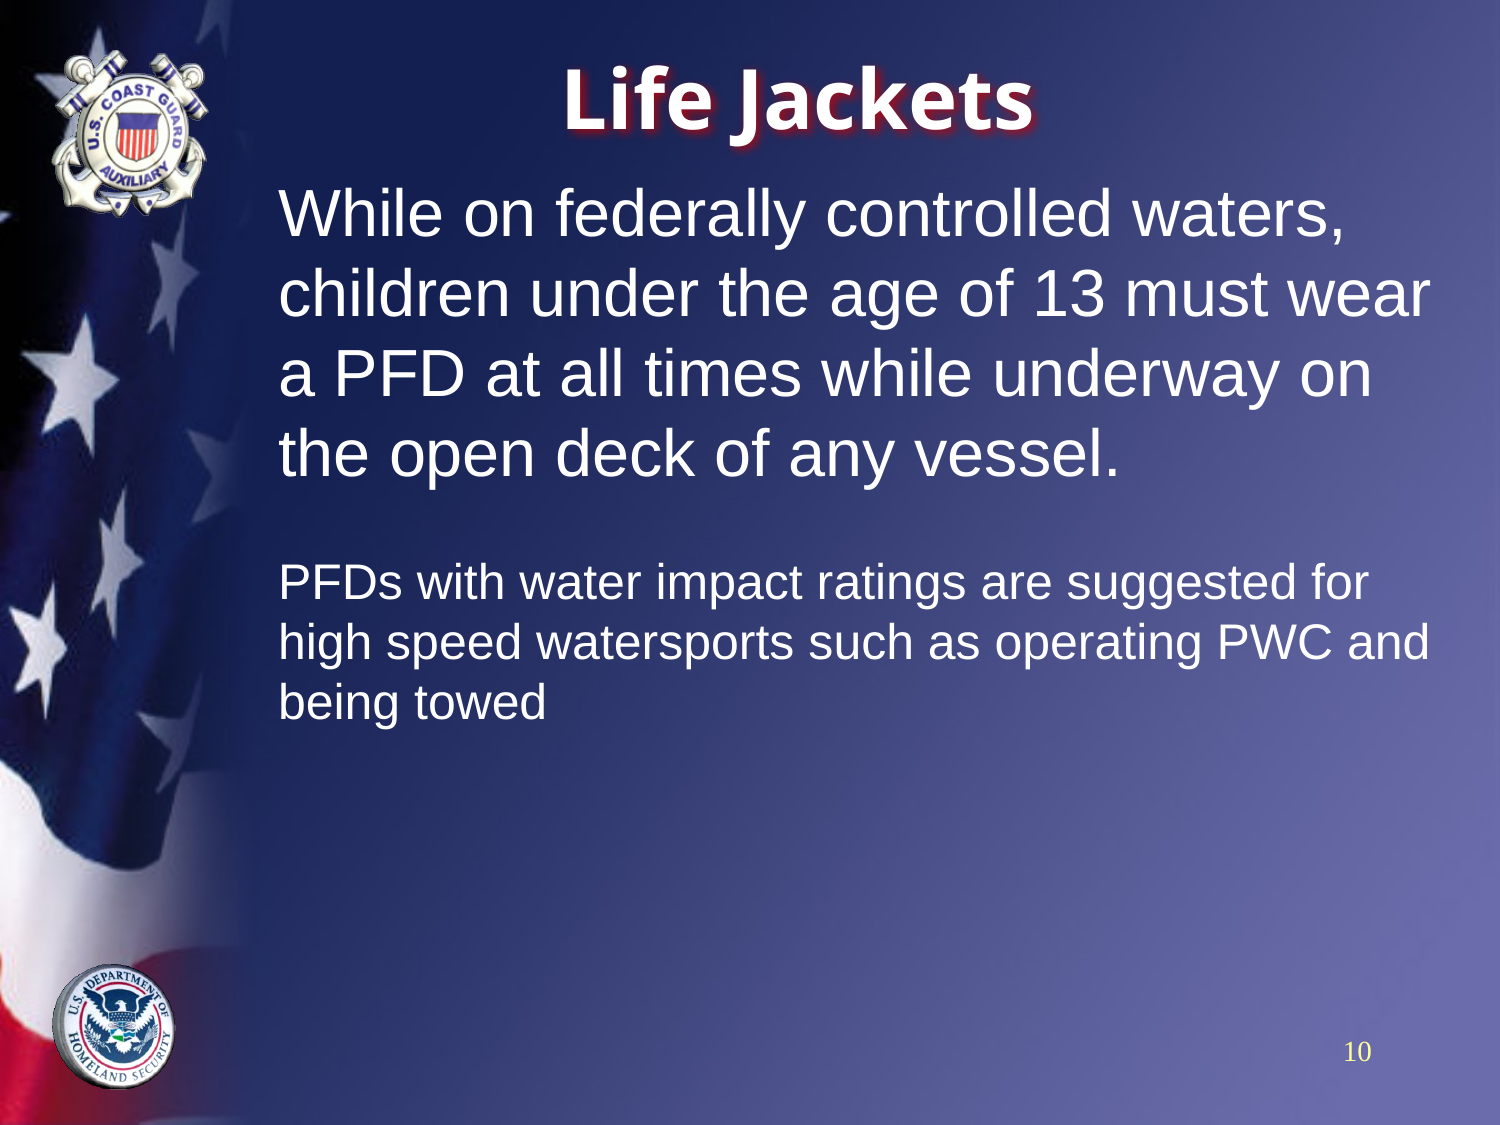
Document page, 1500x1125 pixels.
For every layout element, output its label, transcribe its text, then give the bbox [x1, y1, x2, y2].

text_box While on federally controlled waters, children under the age of 13 must wear a PFD at all times while underway on the open deck of any vessel. PFDs with water impact ratings are suggested for high speed watersports such as operating PWC and being towed [263, 162, 1476, 737]
title Life Jackets [412, 27, 1184, 162]
slide_number 10 [1074, 1025, 1388, 1100]
picture [0, 0, 1500, 1125]
